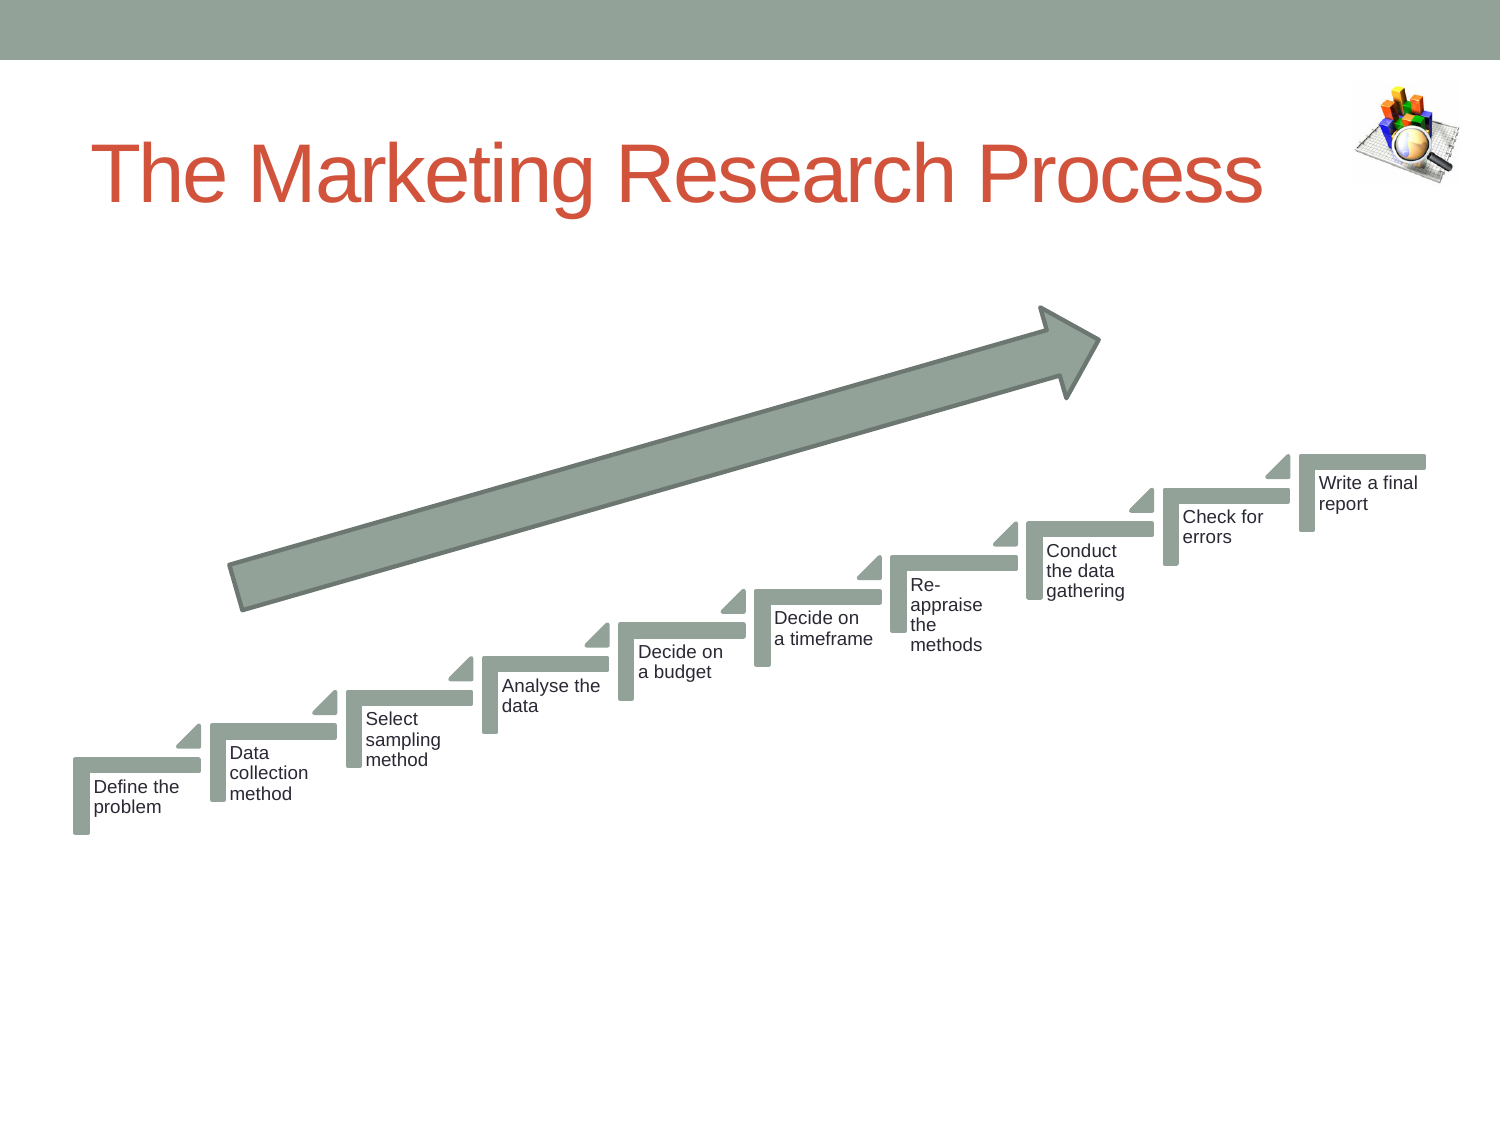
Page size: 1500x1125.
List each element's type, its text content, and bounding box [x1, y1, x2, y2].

picture [1352, 82, 1460, 186]
title The Marketing Research Process [75, 87, 1425, 250]
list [74, 262, 1426, 1063]
